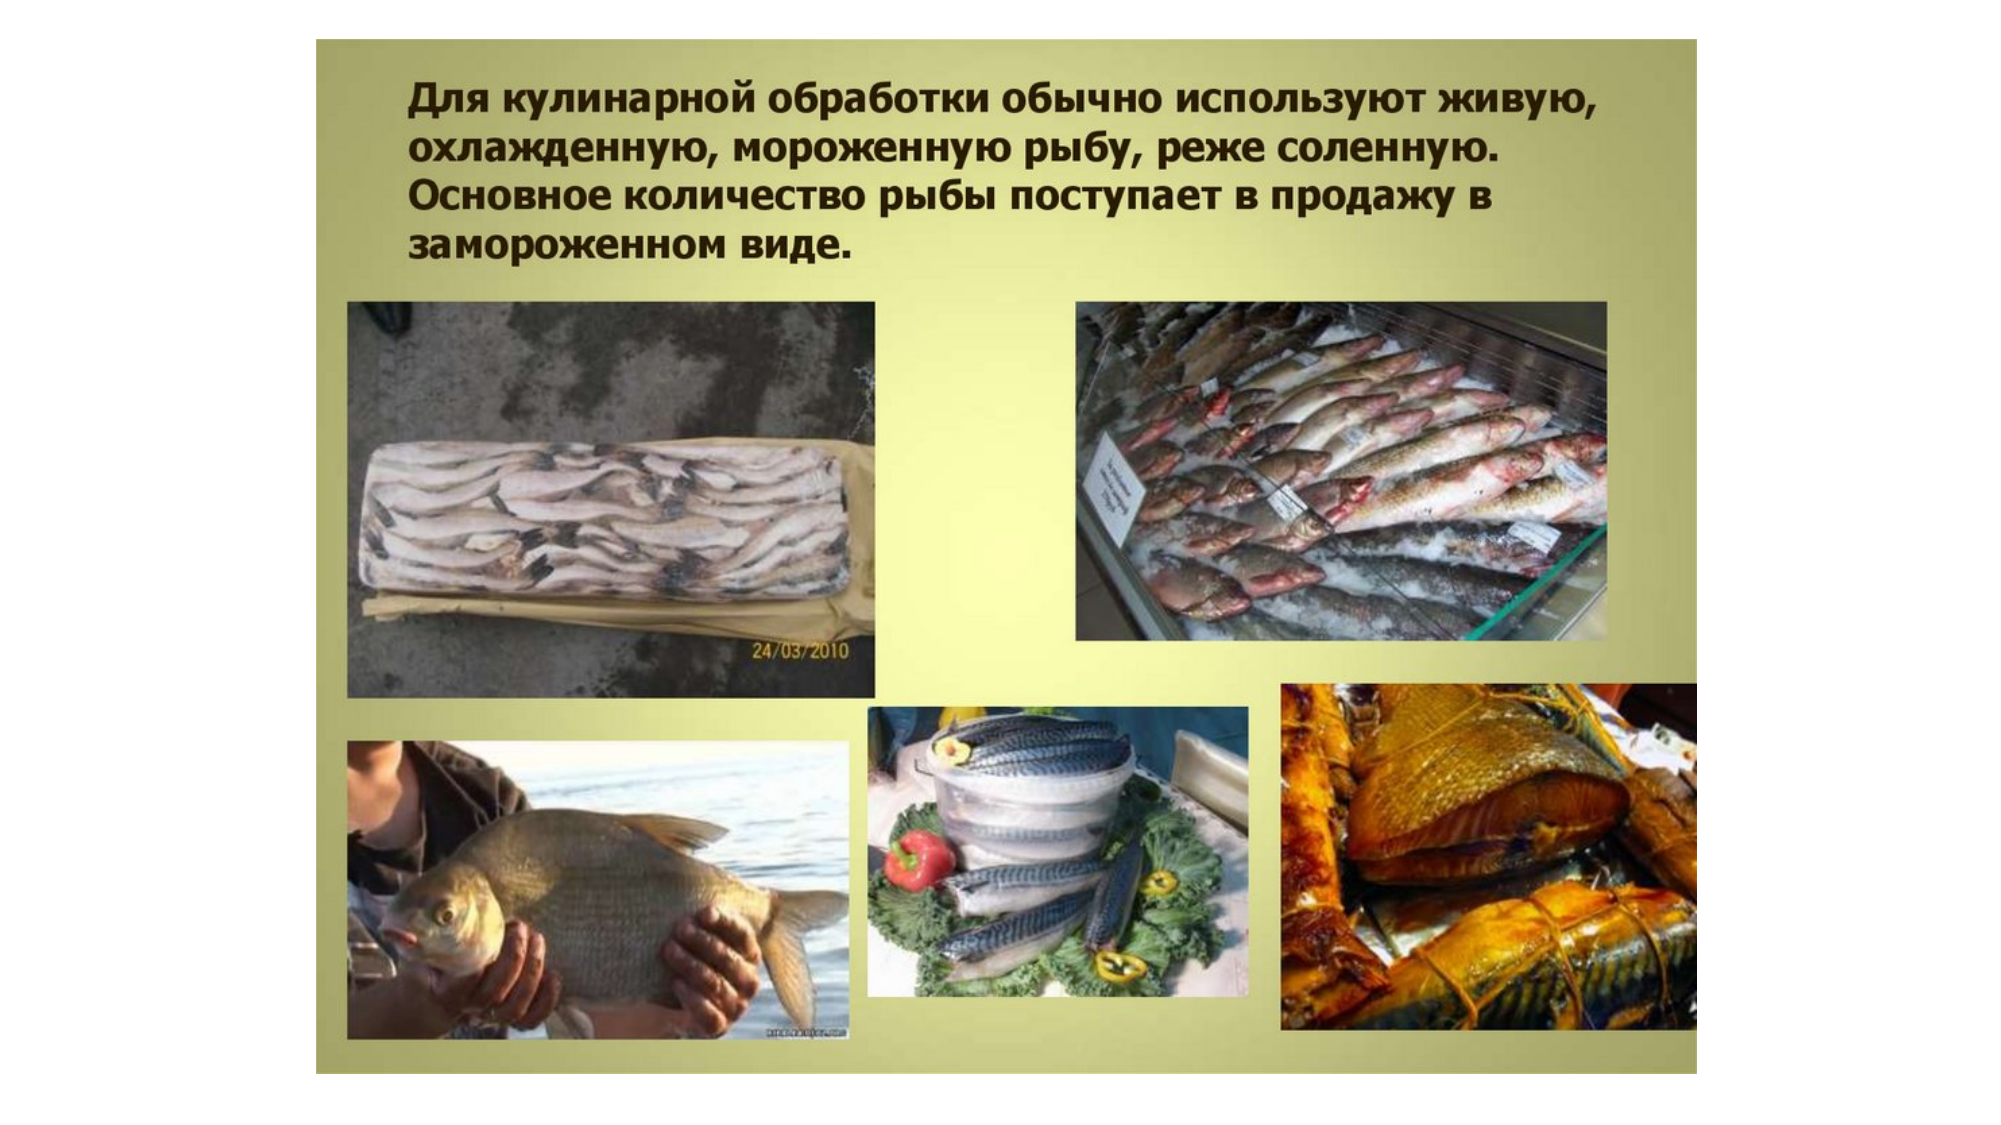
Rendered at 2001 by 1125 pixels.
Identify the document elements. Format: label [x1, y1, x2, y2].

picture [316, 39, 1697, 1074]
